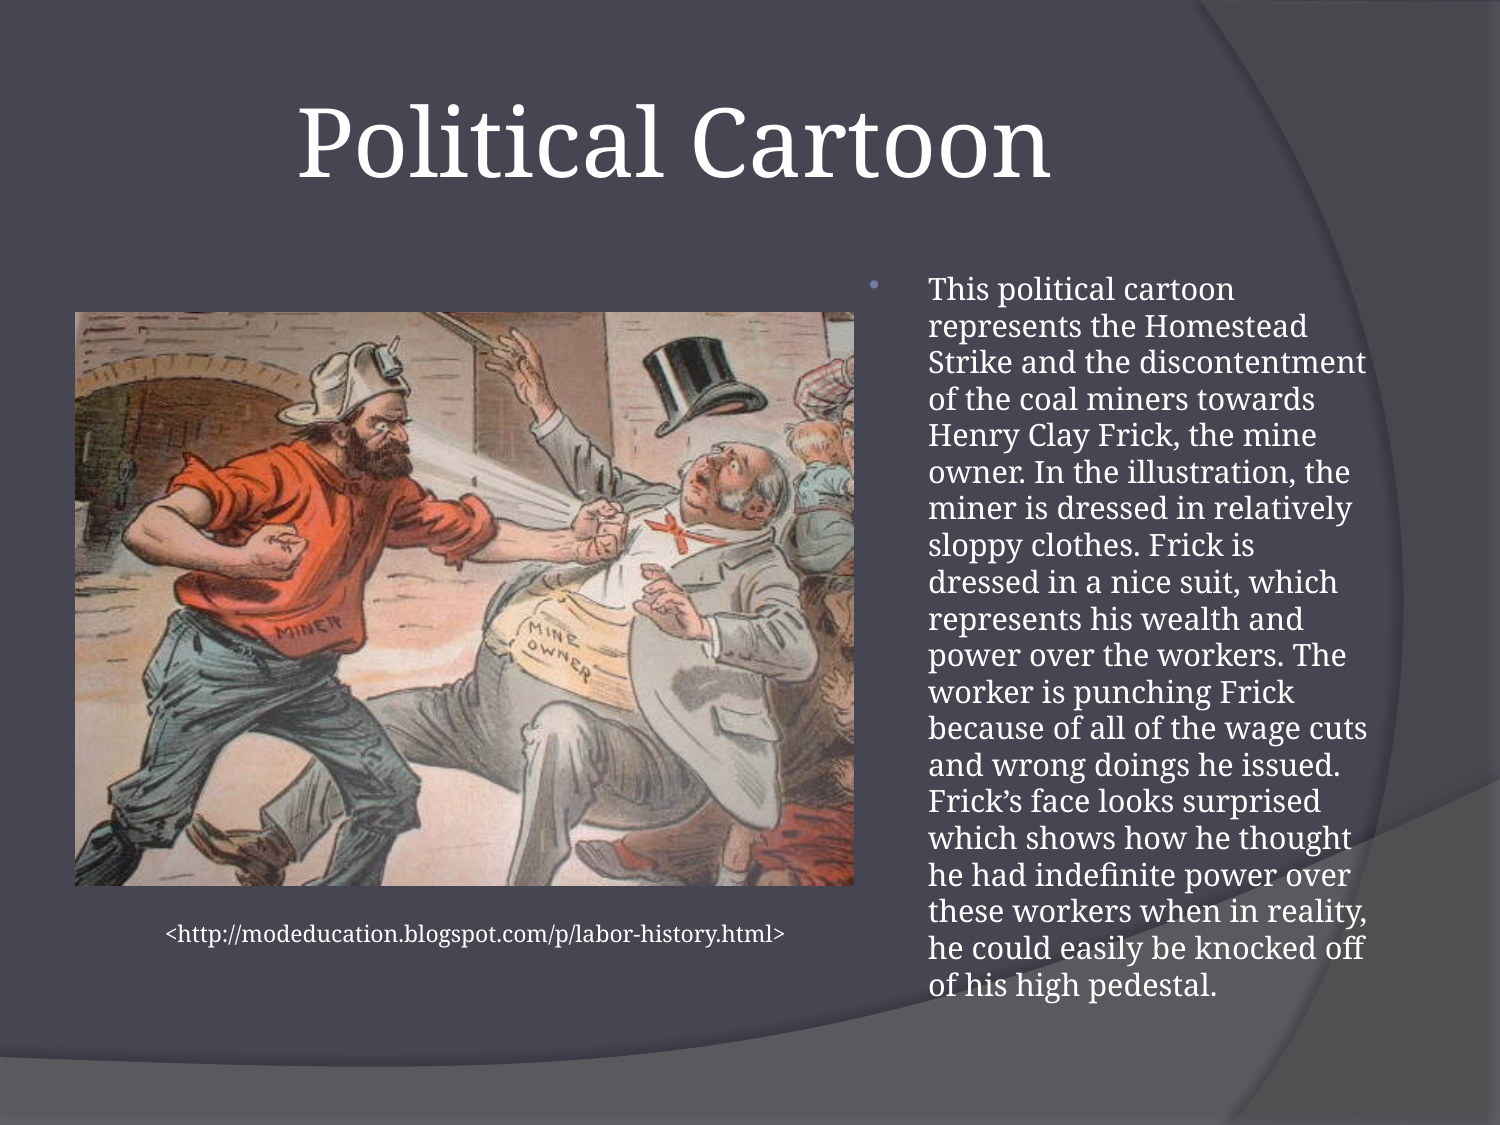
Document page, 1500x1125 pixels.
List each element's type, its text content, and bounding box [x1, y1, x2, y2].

picture [74, 312, 854, 887]
title Political Cartoon [75, 45, 1300, 233]
text_box <http://modeducation.blogspot.com/p/labor-history.html> [150, 912, 850, 955]
list This political cartoon represents the Homestead Strike and the discontentment of the coal miners towards Henry Clay Frick, the mine owner. In the illustration, the miner is dressed in relatively sloppy clothes. Frick is dressed in a nice suit, which represents his wealth and power over the workers. The worker is punching Frick because of all of the wage cuts and wrong doings he issued. Frick’s face looks surprised which shows how he thought he had indefinite power over these workers when in reality, he could easily be knocked off of his high pedestal. [849, 262, 1388, 1050]
